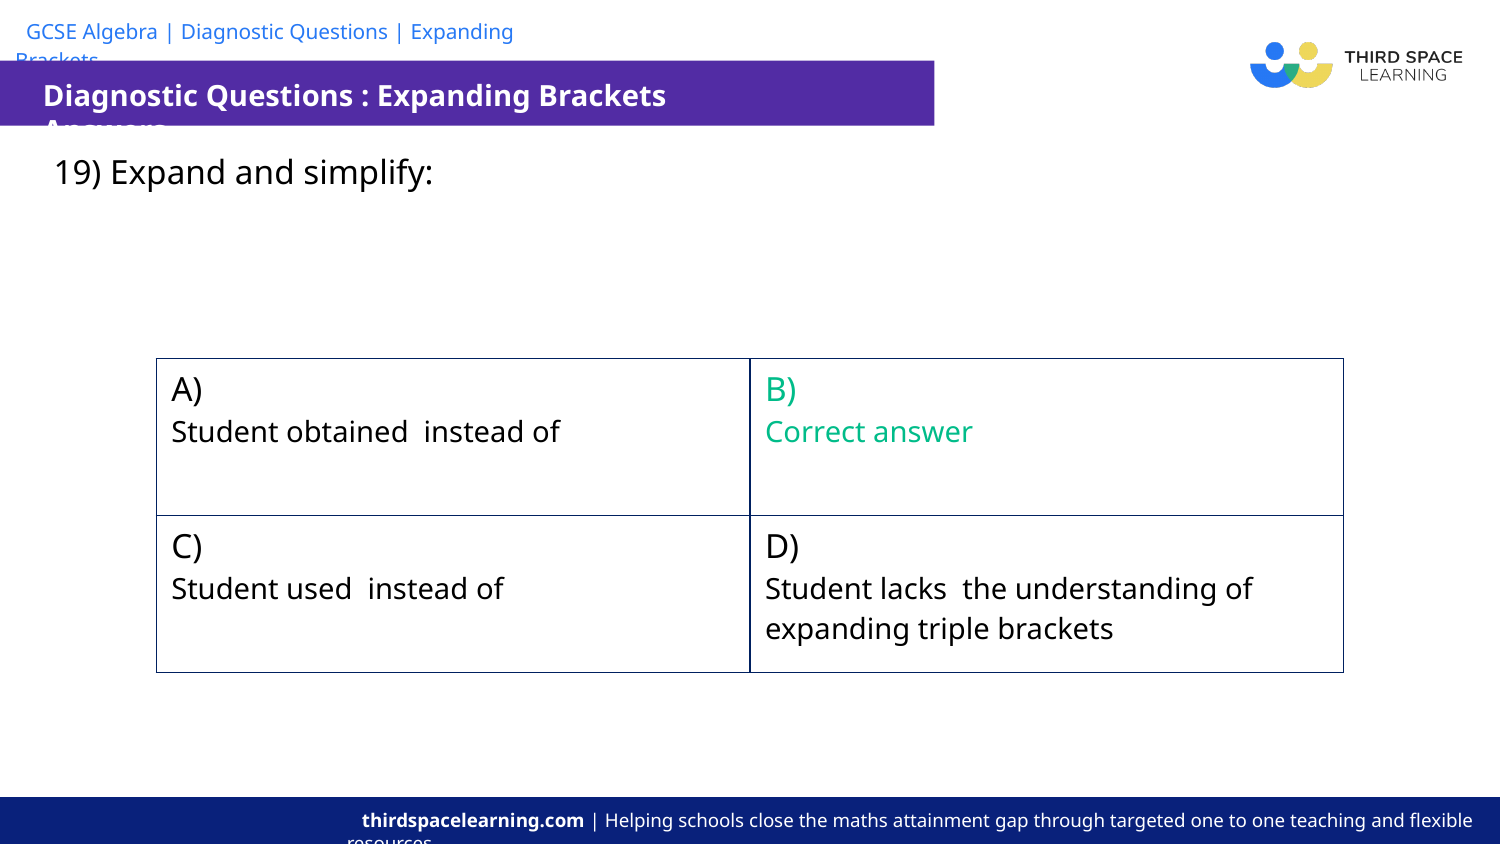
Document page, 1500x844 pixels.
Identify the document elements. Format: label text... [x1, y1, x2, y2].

picture [1250, 33, 1465, 99]
text_box Diagnostic Questions : Expanding Brackets Answers [27, 61, 778, 141]
